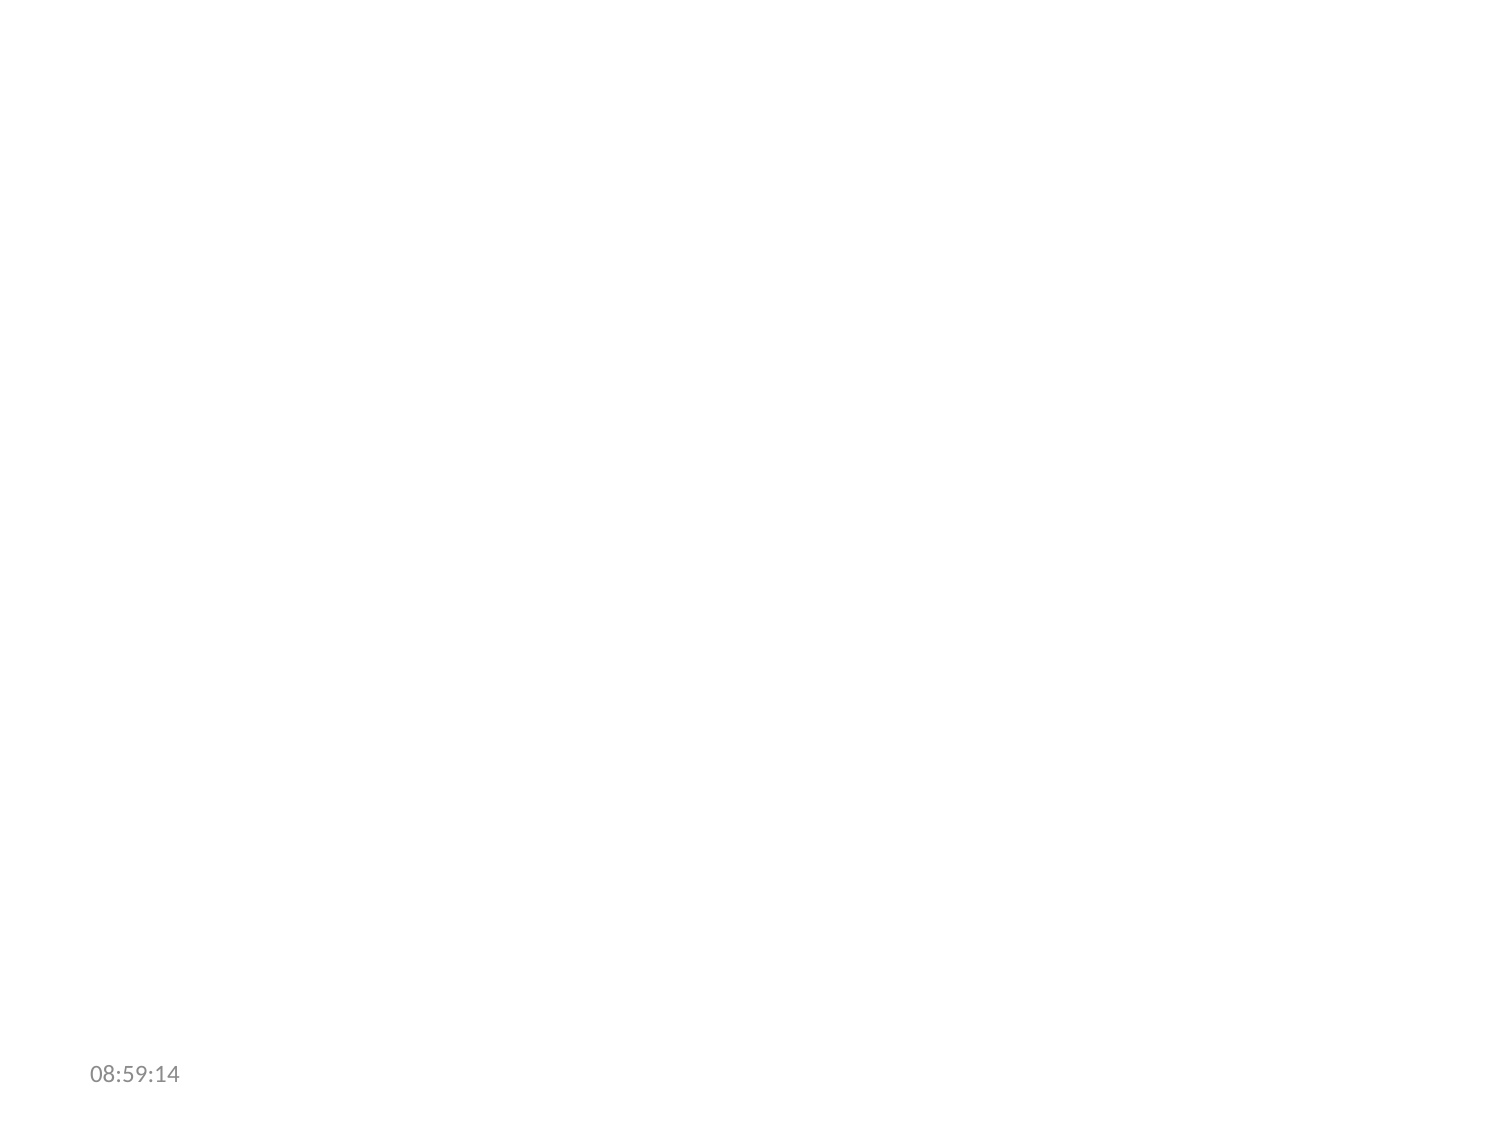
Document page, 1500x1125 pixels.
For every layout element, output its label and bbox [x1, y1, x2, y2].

slide_number [75, 1042, 425, 1103]
